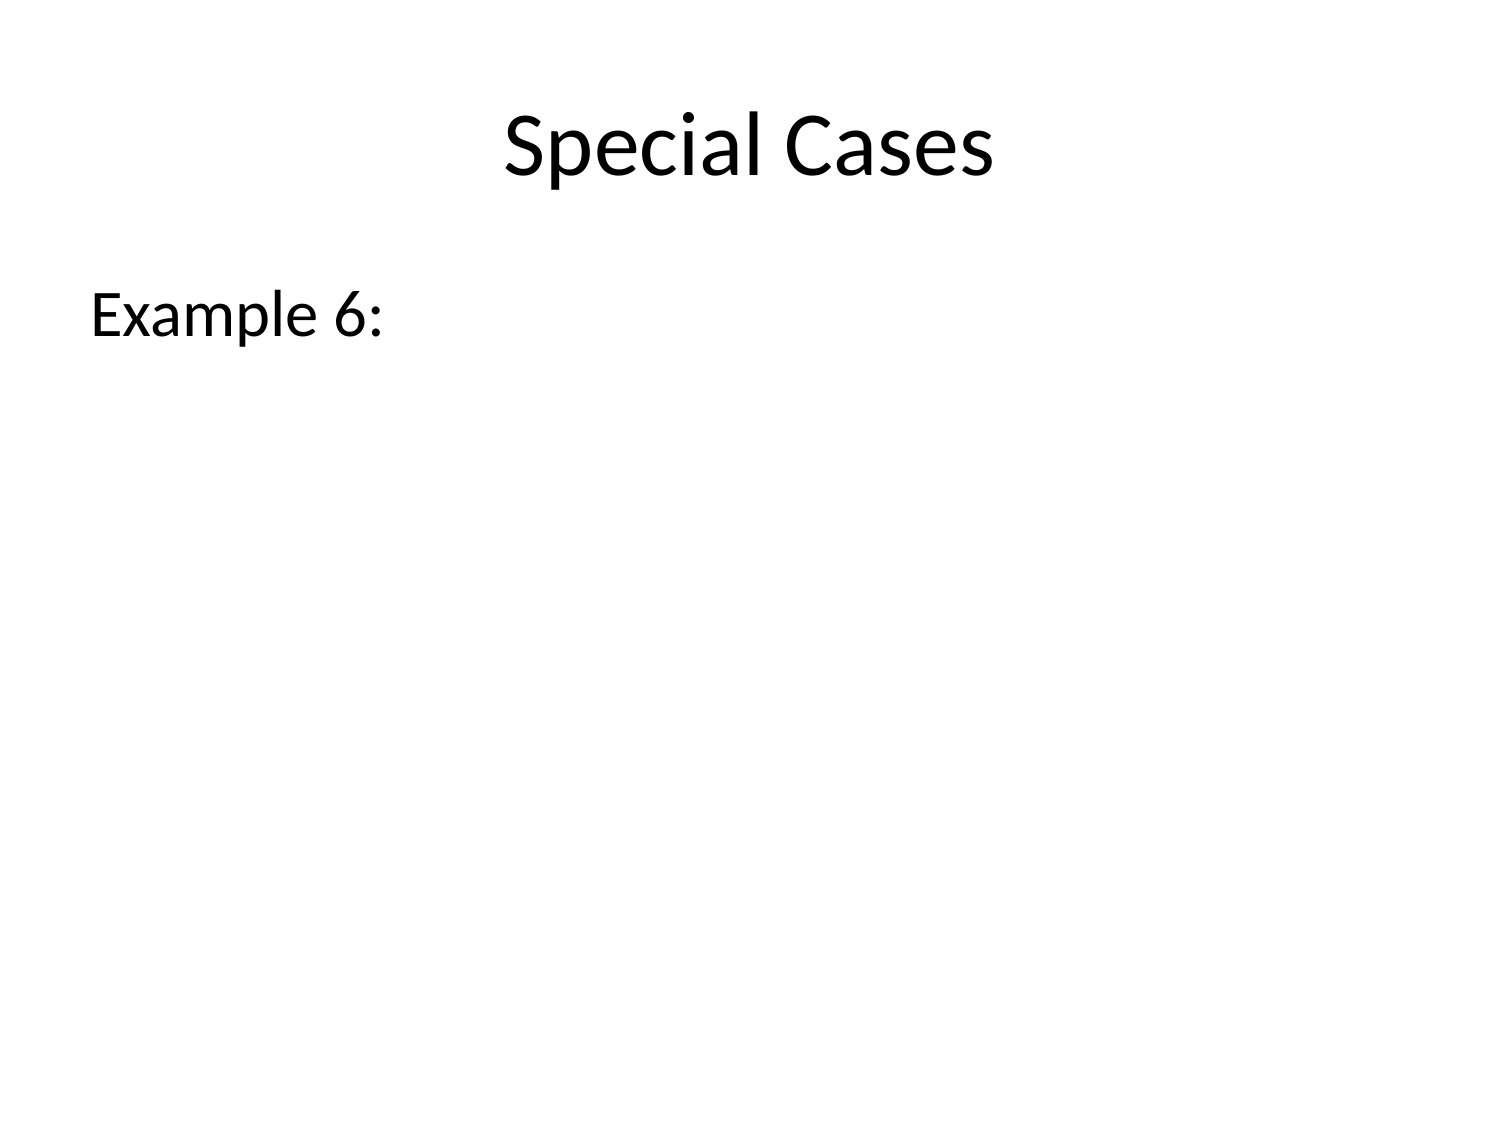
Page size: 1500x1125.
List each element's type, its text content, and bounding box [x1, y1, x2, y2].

title Special Cases [75, 45, 1425, 233]
